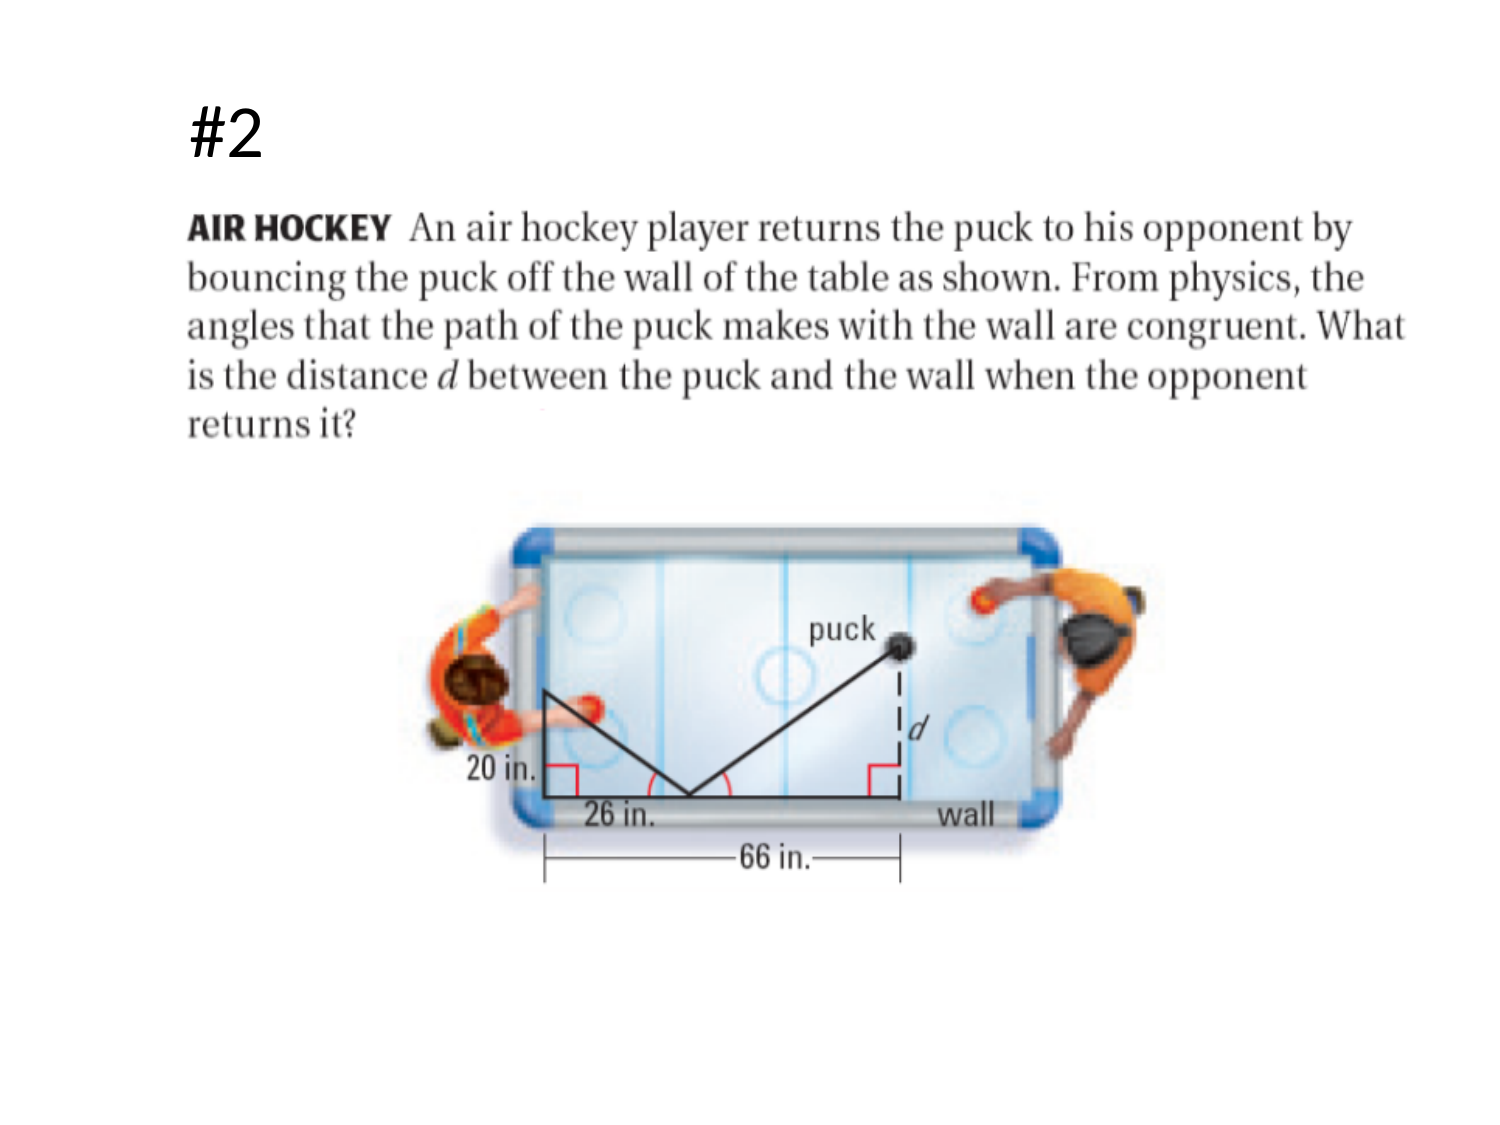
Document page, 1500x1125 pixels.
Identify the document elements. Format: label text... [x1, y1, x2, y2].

picture [62, 174, 1451, 968]
text_box #2 [174, 74, 313, 173]
